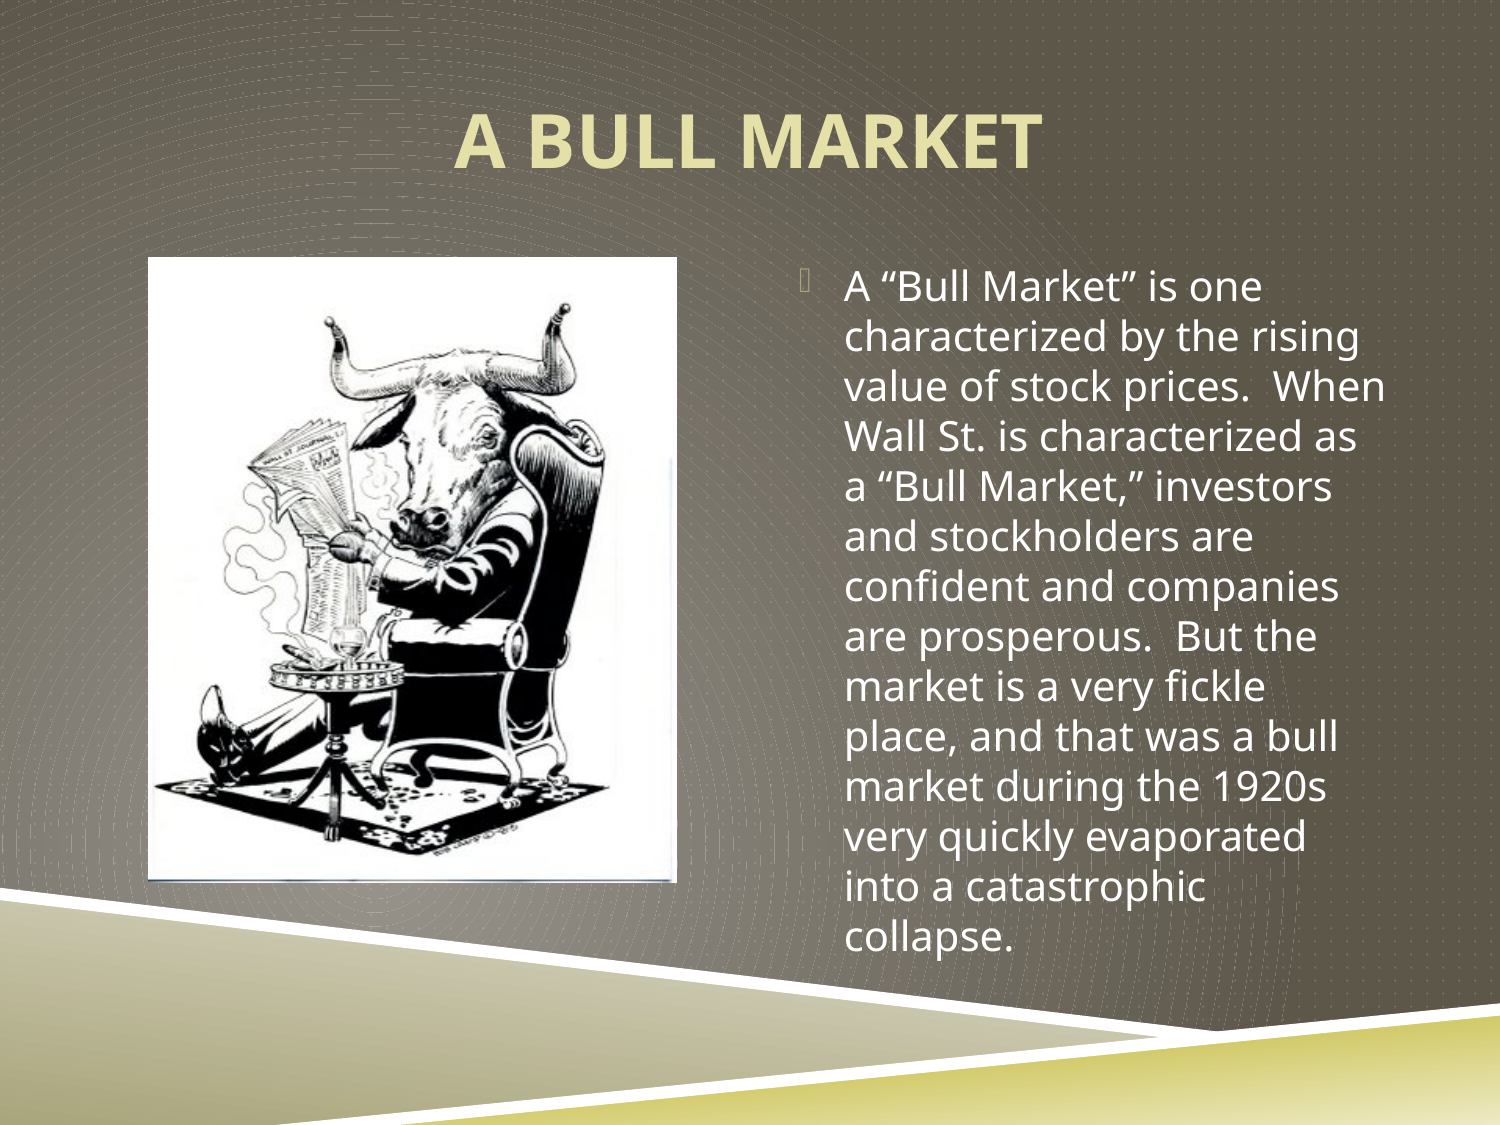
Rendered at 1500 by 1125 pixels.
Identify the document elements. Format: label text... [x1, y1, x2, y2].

list A “Bull Market” is one characterized by the rising value of stock prices. When Wall St. is characterized as a “Bull Market,” investors and stockholders are confident and companies are prosperous. But the market is a very fickle place, and that was a bull market during the 1920s very quickly evaporated into a catastrophic collapse. [787, 251, 1388, 888]
title A Bull Market [112, 45, 1388, 233]
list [148, 257, 677, 883]
